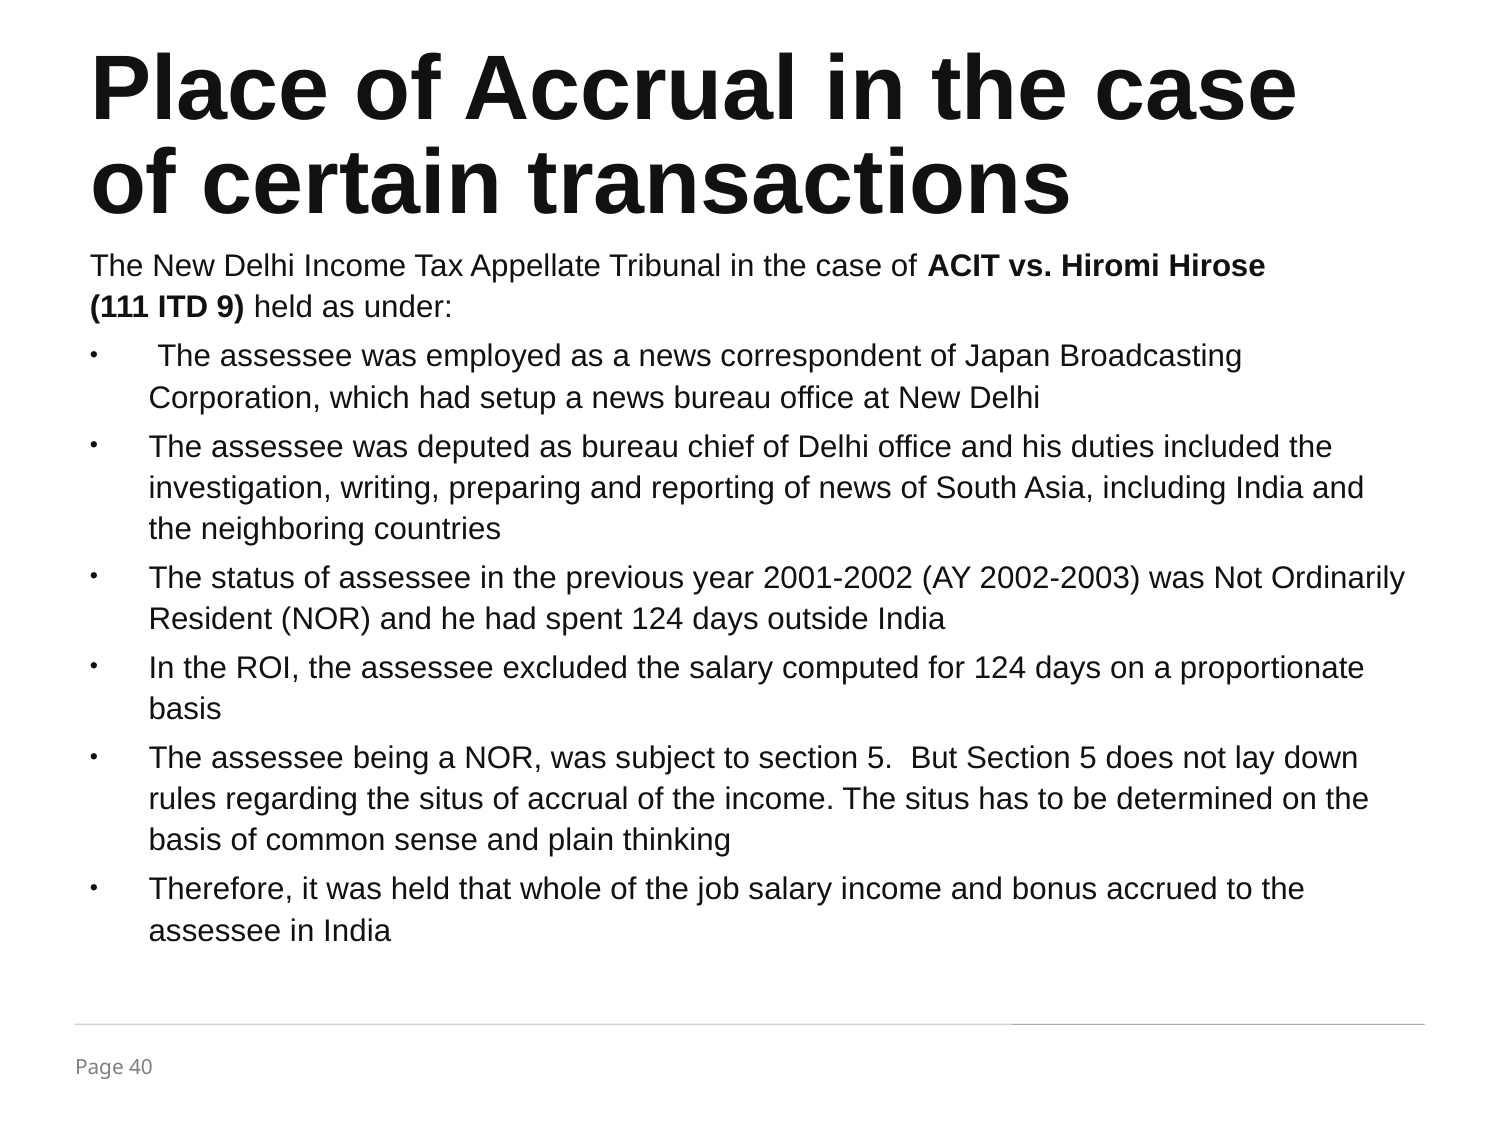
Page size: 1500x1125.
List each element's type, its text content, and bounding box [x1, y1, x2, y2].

text_box [62, 199, 1414, 942]
title Place of Accrual in the case of certain transactions [75, 37, 1326, 180]
text_box The New Delhi Income Tax Appellate Tribunal in the case of ACIT vs. Hiromi Hirose (111 ITD 9) held as under: The assessee was employed as a news correspondent of Japan Broadcasting Corporation, which had setup a news bureau office at New Delhi The assessee was deputed as bureau chief of Delhi office and his duties included the investigation, writing, preparing and reporting of news of South Asia, including India and the neighboring countries The status of assessee in the previous year 2001-2002 (AY 2002-2003) was Not Ordinarily Resident (NOR) and he had spent 124 days outside India In the ROI, the assessee excluded the salary computed for 124 days on a proportionate basis The assessee being a NOR, was subject to section 5. But Section 5 does not lay down rules regarding the situs of accrual of the income. The situs has to be determined on the basis of common sense and plain thinking Therefore, it was held that whole of the job salary income and bonus accrued to the assessee in India [75, 234, 1426, 976]
